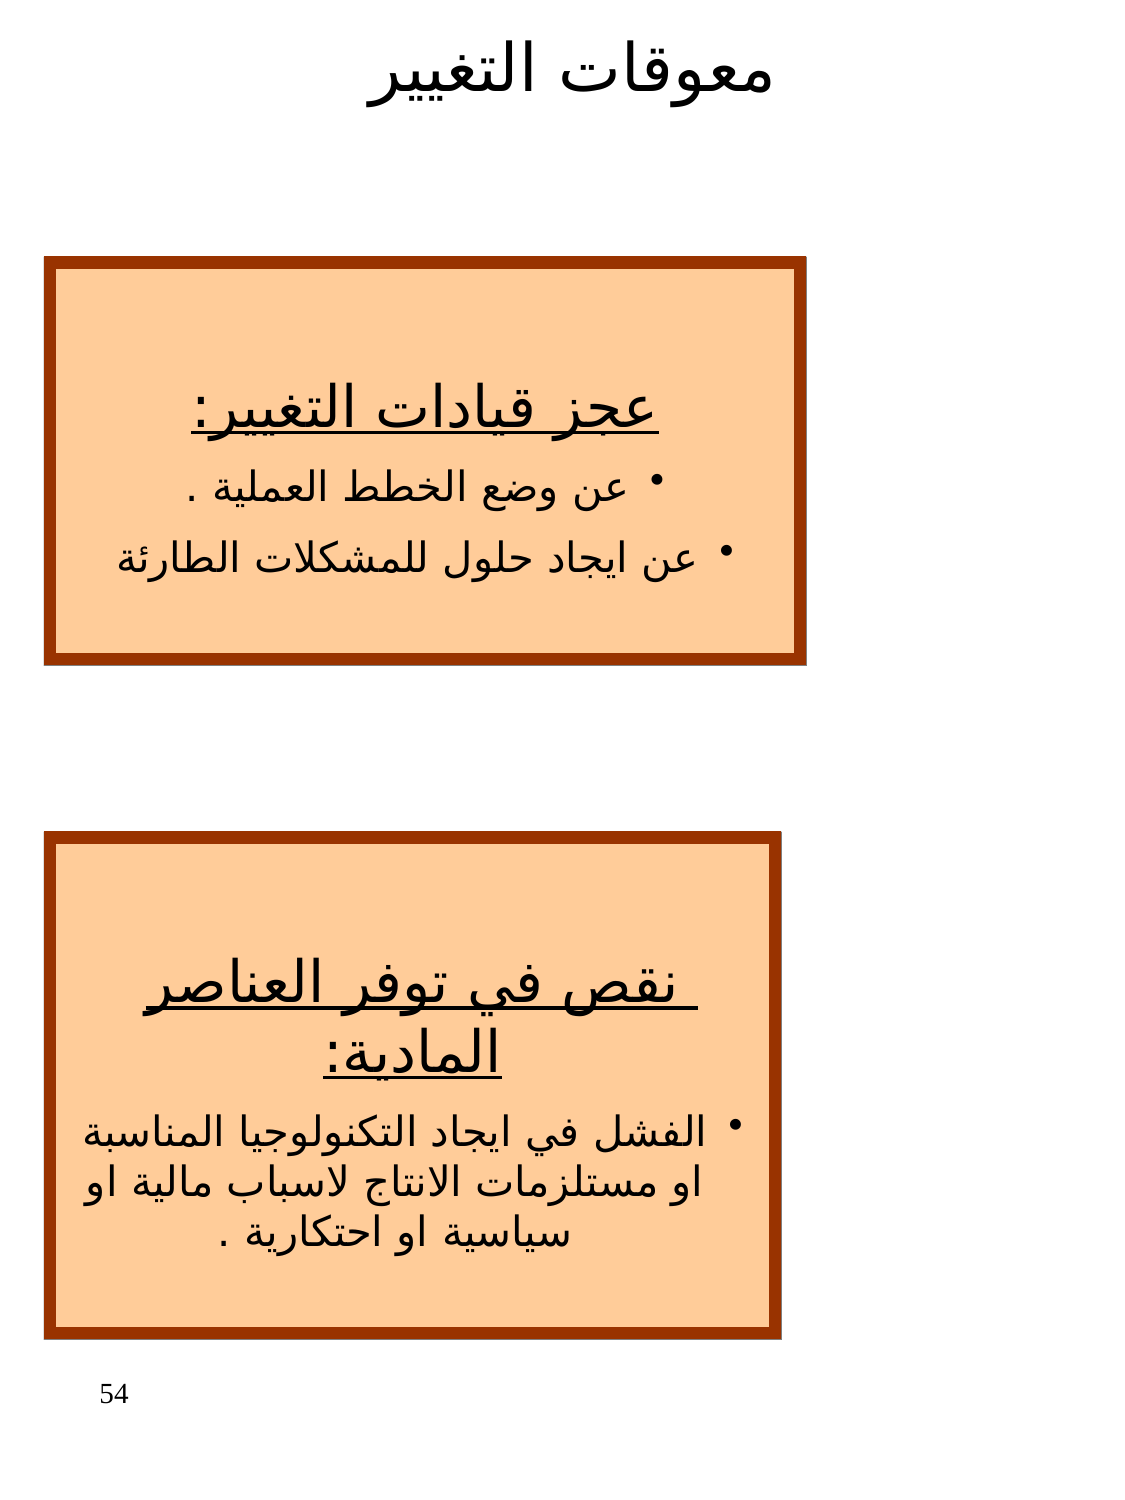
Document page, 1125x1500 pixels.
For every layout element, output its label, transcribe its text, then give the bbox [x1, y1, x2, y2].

text_box عجز قيادات التغيير: عن وضع الخطط العملية . عن ايجاد حلول للمشكلات الطارئة [49, 262, 800, 659]
text_box نقص في توفر العناصر المادية: الفشل في ايجاد التكنولوجيا المناسبة او مستلزمات الانتاج لاسباب مالية او سياسية او احتكارية . [50, 837, 775, 1334]
slide_number 54 [84, 1366, 319, 1467]
title معوقات التغيير [84, 12, 1041, 117]
